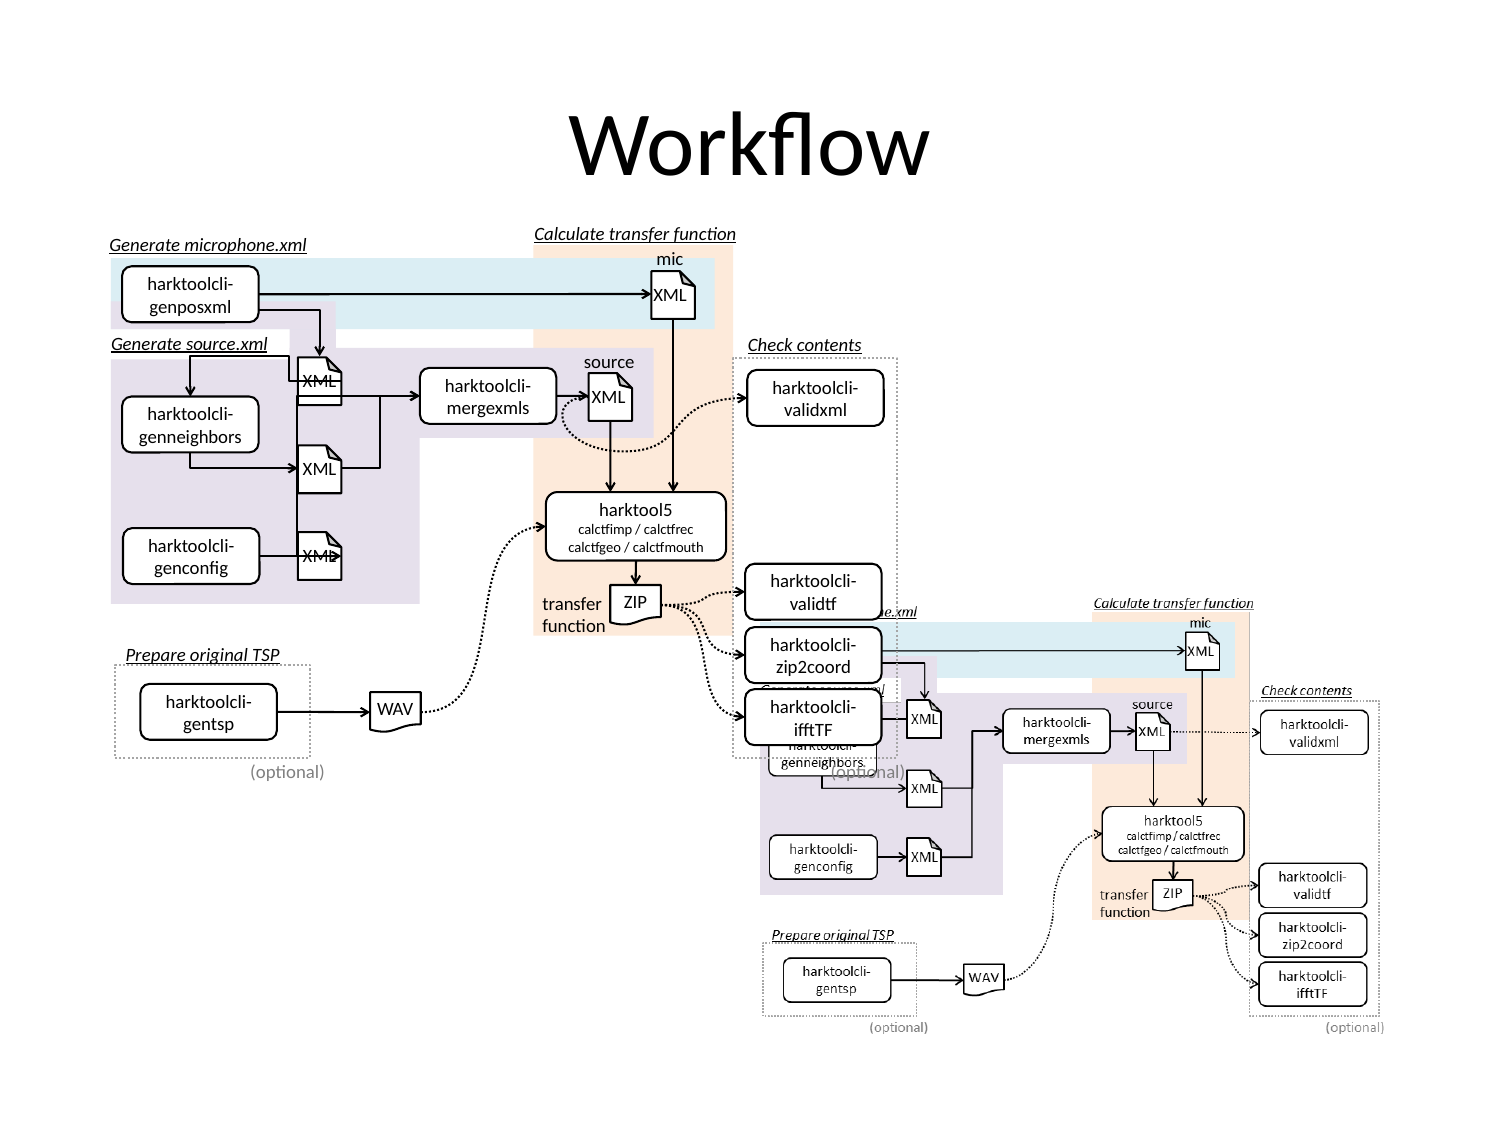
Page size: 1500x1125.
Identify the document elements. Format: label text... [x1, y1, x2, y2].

title Workflow [75, 45, 1425, 233]
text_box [94, 213, 922, 791]
picture [746, 587, 1397, 1045]
